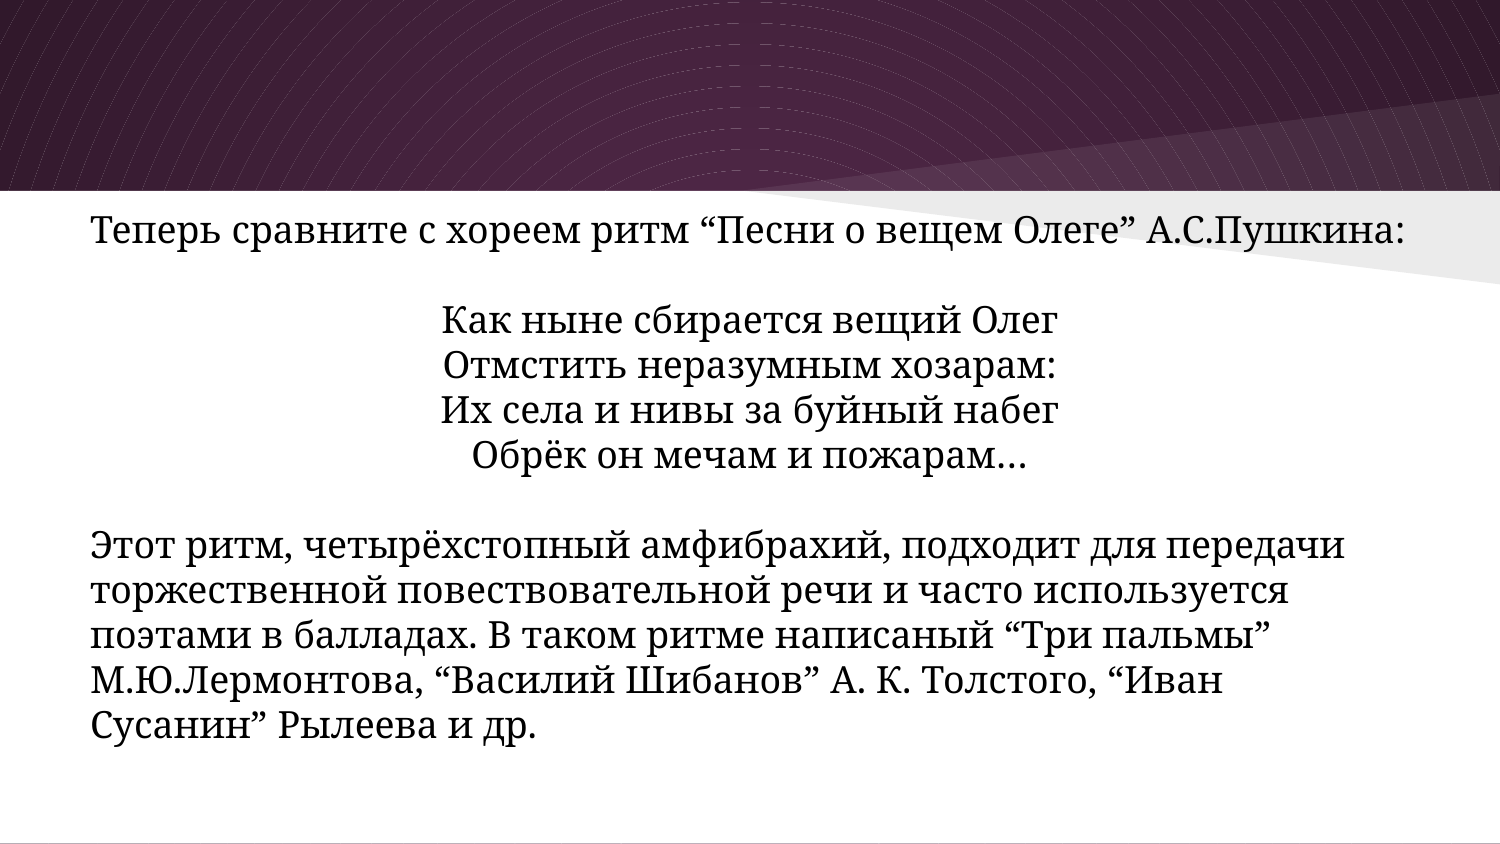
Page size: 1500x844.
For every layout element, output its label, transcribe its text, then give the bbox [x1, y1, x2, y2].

list Теперь сравните с хореем ритм “Песни о вещем Олеге” А.С.Пушкина: Как ныне сбирается вещий Олег Отмстить неразумным хозарам: Их села и нивы за буйный набег Обрёк он мечам и пожарам… Этот ритм, четырёхстопный амфибрахий, подходит для передачи торжественной повествовательной речи и часто используется поэтами в балладах. В таком ритме написаный “Три пальмы” М.Ю.Лермонтова, “Василий Шибанов” А. К. Толстого, “Иван Сусанин” Рылеева и др. [75, 191, 1425, 808]
